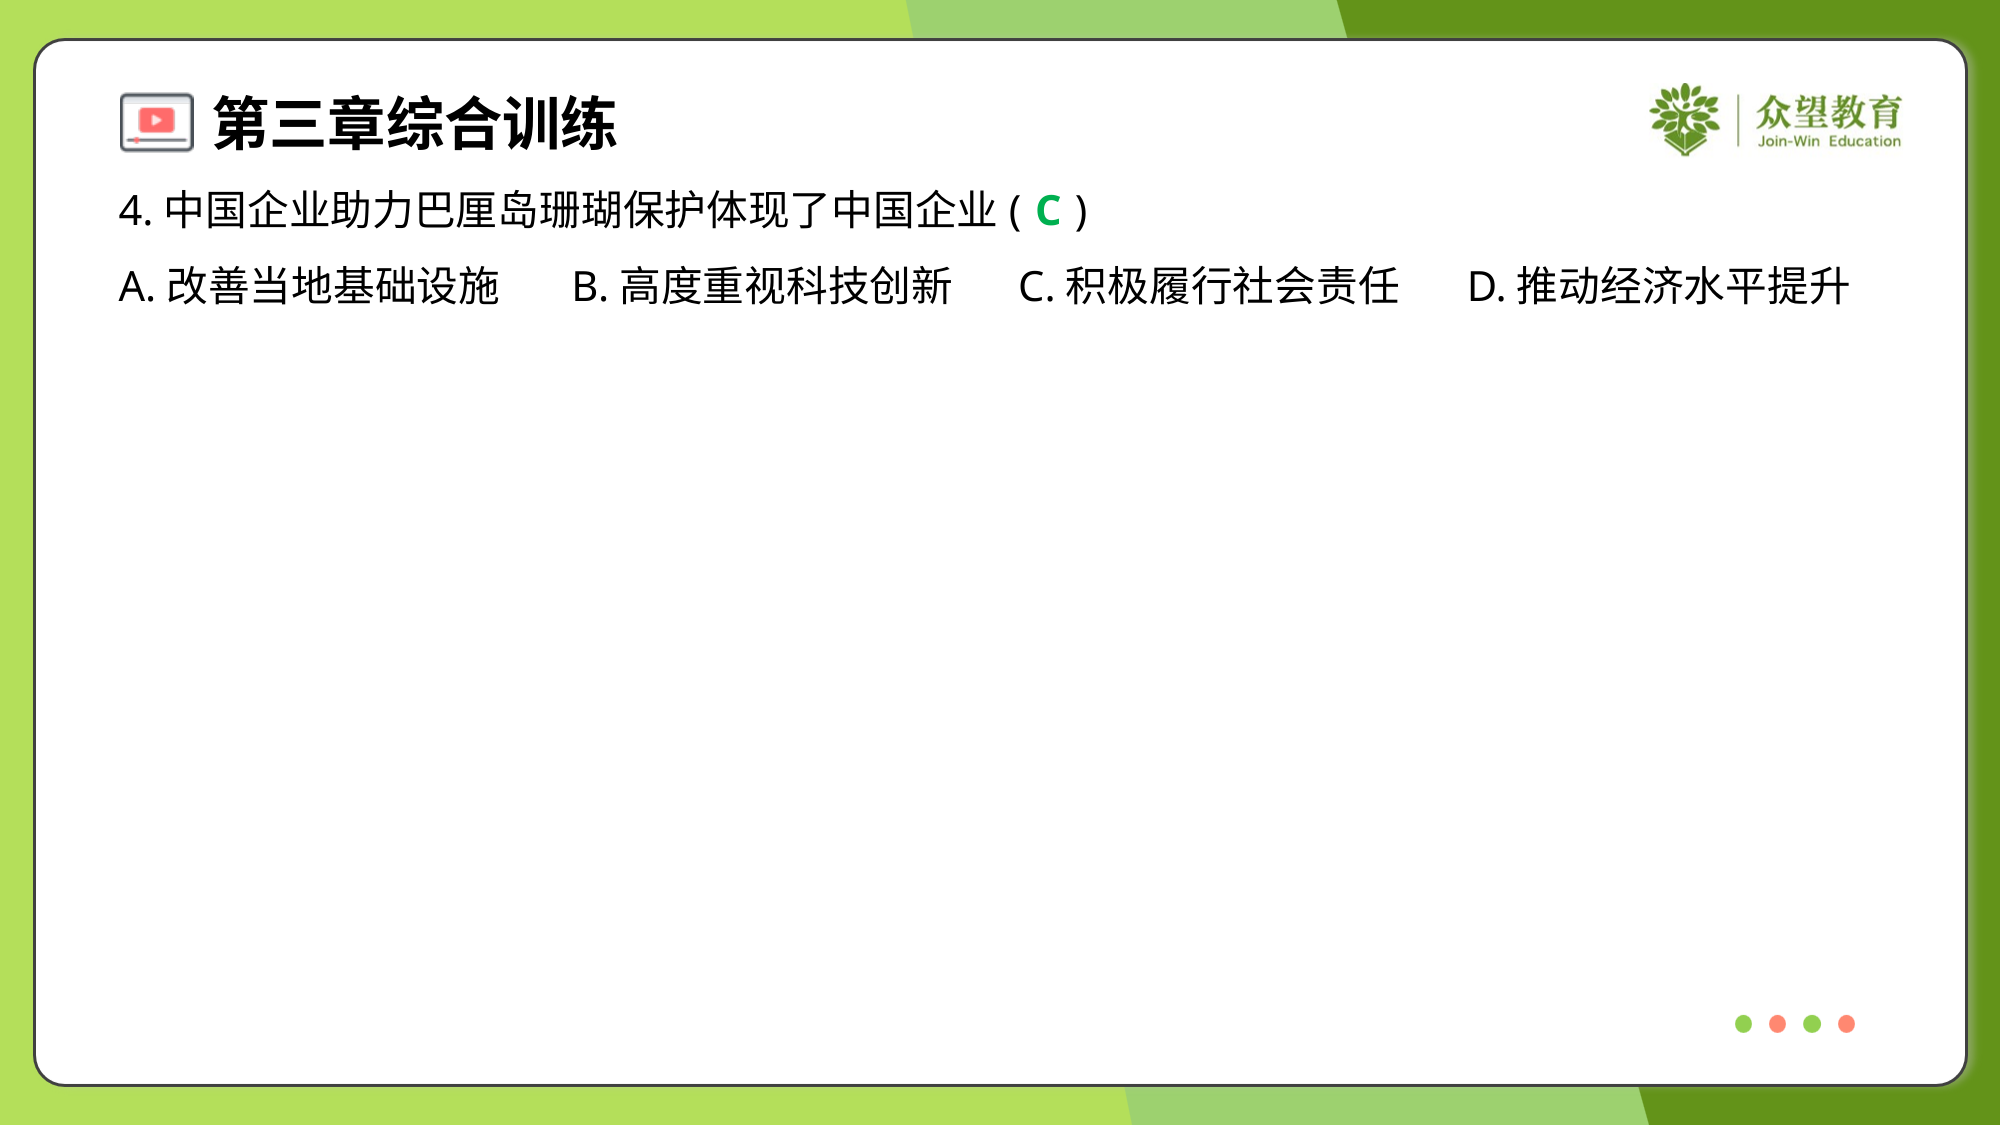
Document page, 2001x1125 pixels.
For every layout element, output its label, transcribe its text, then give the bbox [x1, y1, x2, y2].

text_box A.改善当地基础设施 B.高度重视科技创新 C.积极履行社会责任 D.推动经济水平提升 [118, 234, 1883, 302]
text_box 4.中国企业助力巴厘岛珊瑚保护体现了中国企业( ) [118, 158, 1019, 226]
picture [0, 0, 2000, 1125]
text_box 4.中国企业助力巴厘岛珊瑚保护体现了中国企业( ) [1078, 158, 1883, 226]
text_box C [1019, 158, 1078, 226]
